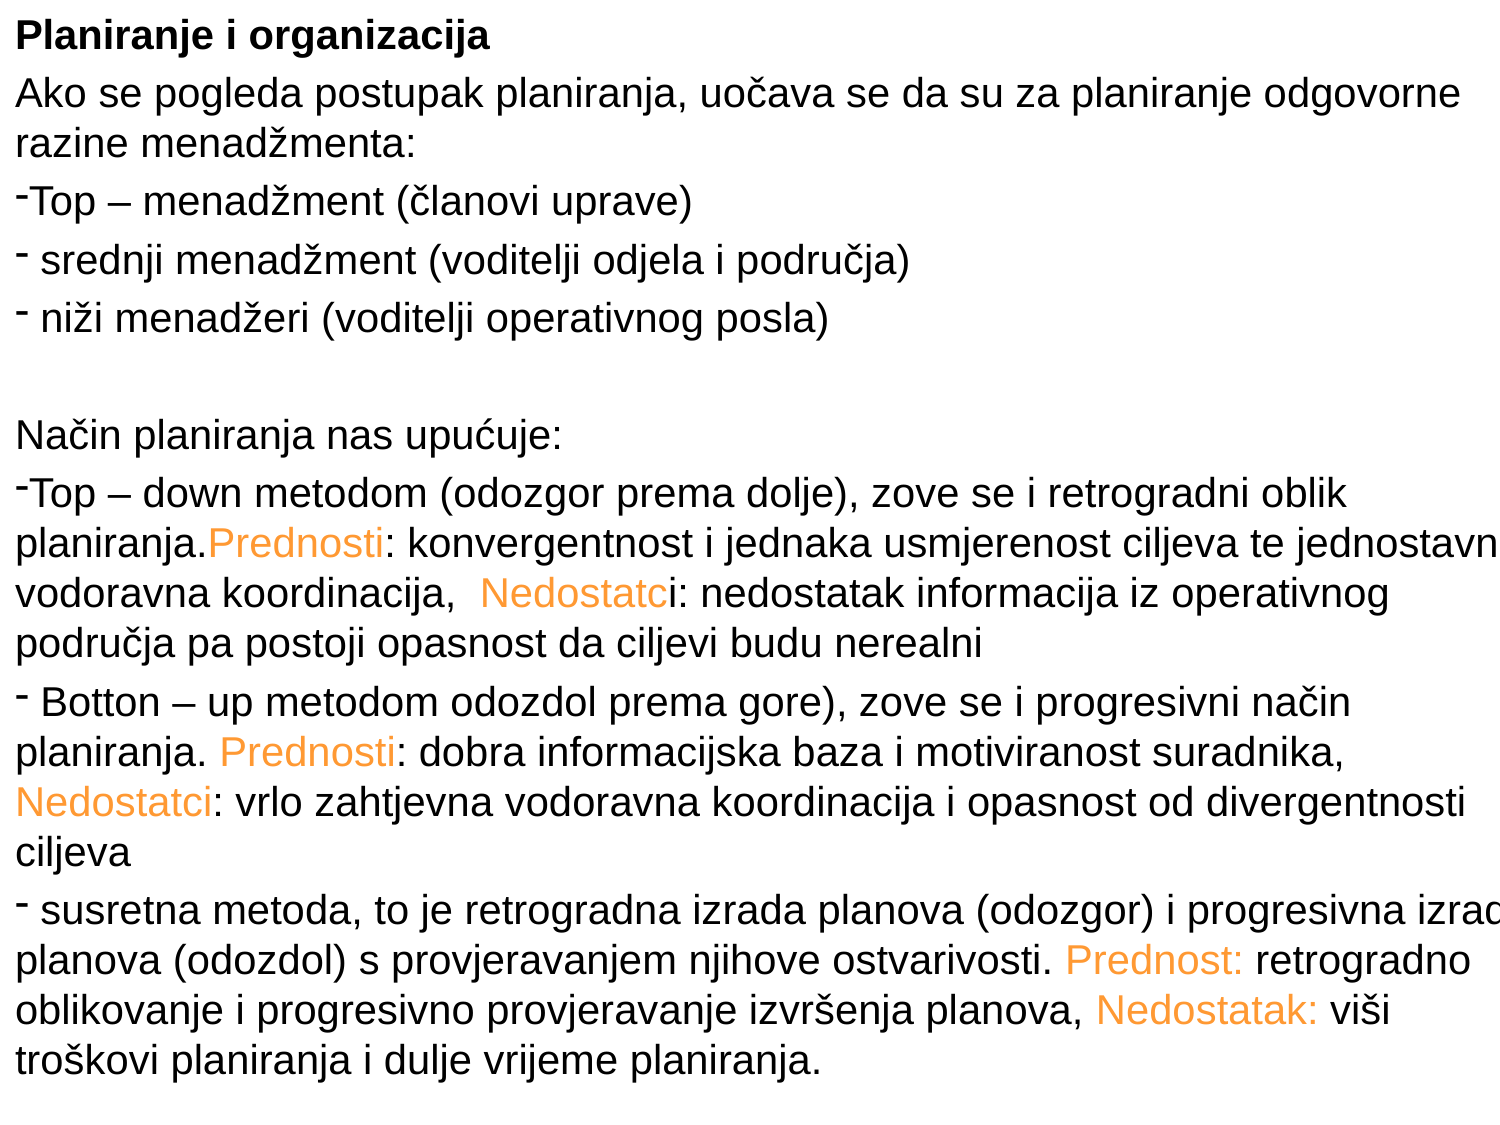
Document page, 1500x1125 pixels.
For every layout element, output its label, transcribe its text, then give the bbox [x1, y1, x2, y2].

list Planiranje i organizacija Ako se pogleda postupak planiranja, uočava se da su za planiranje odgovorne razine menadžmenta: Top – menadžment (članovi uprave) srednji menadžment (voditelji odjela i područja) niži menadžeri (voditelji operativnog posla) Način planiranja nas upućuje: Top – down metodom (odozgor prema dolje), zove se i retrogradni oblik planiranja.Prednosti: konvergentnost i jednaka usmjerenost ciljeva te jednostavna vodoravna koordinacija, Nedostatci: nedostatak informacija iz operativnog područja pa postoji opasnost da ciljevi budu nerealni Botton – up metodom odozdol prema gore), zove se i progresivni način planiranja. Prednosti: dobra informacijska baza i motiviranost suradnika, Nedostatci: vrlo zahtjevna vodoravna koordinacija i opasnost od divergentnosti ciljeva susretna metoda, to je retrogradna izrada planova (odozgor) i progresivna izrada planova (odozdol) s provjeravanjem njihove ostvarivosti. Prednost: retrogradno oblikovanje i progresivno provjeravanje izvršenja planova, Nedostatak: viši troškovi planiranja i dulje vrijeme planiranja. [0, 0, 1500, 1125]
